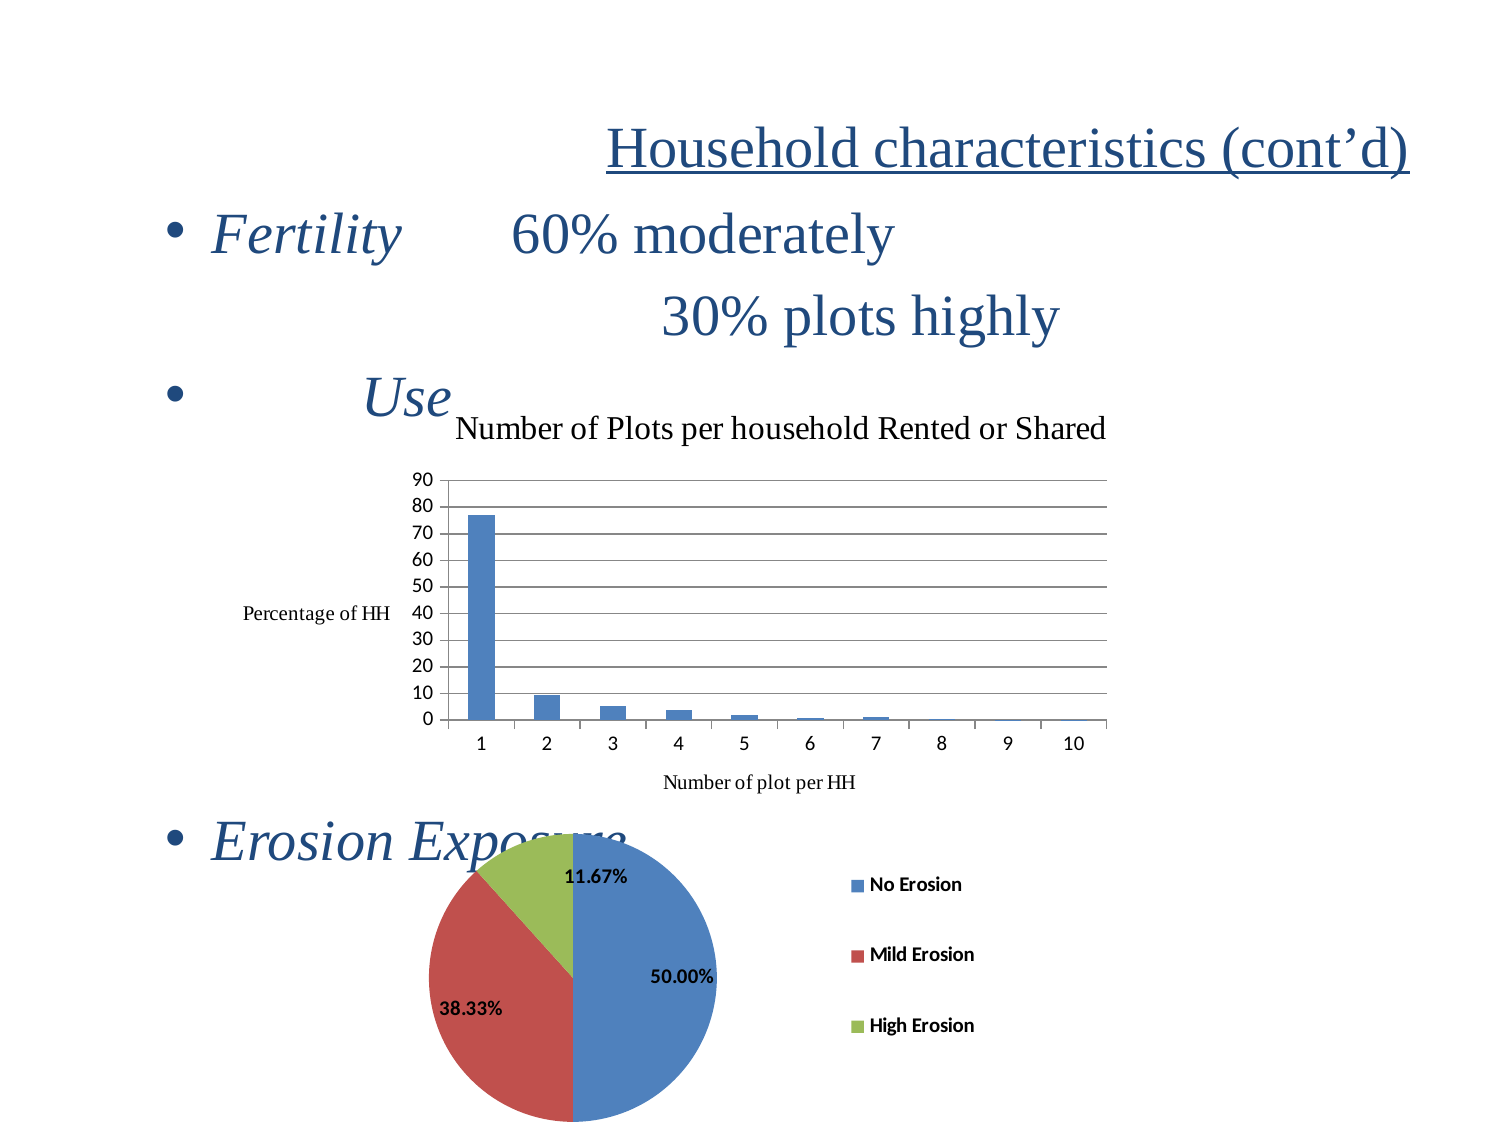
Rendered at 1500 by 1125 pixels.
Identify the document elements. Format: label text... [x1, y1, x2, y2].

title Household characteristics (cont’d) [75, 50, 1425, 187]
list Fertility 60% moderately 30% plots highly Use Erosion Exposure [75, 187, 1425, 1100]
chart [137, 387, 1138, 1125]
